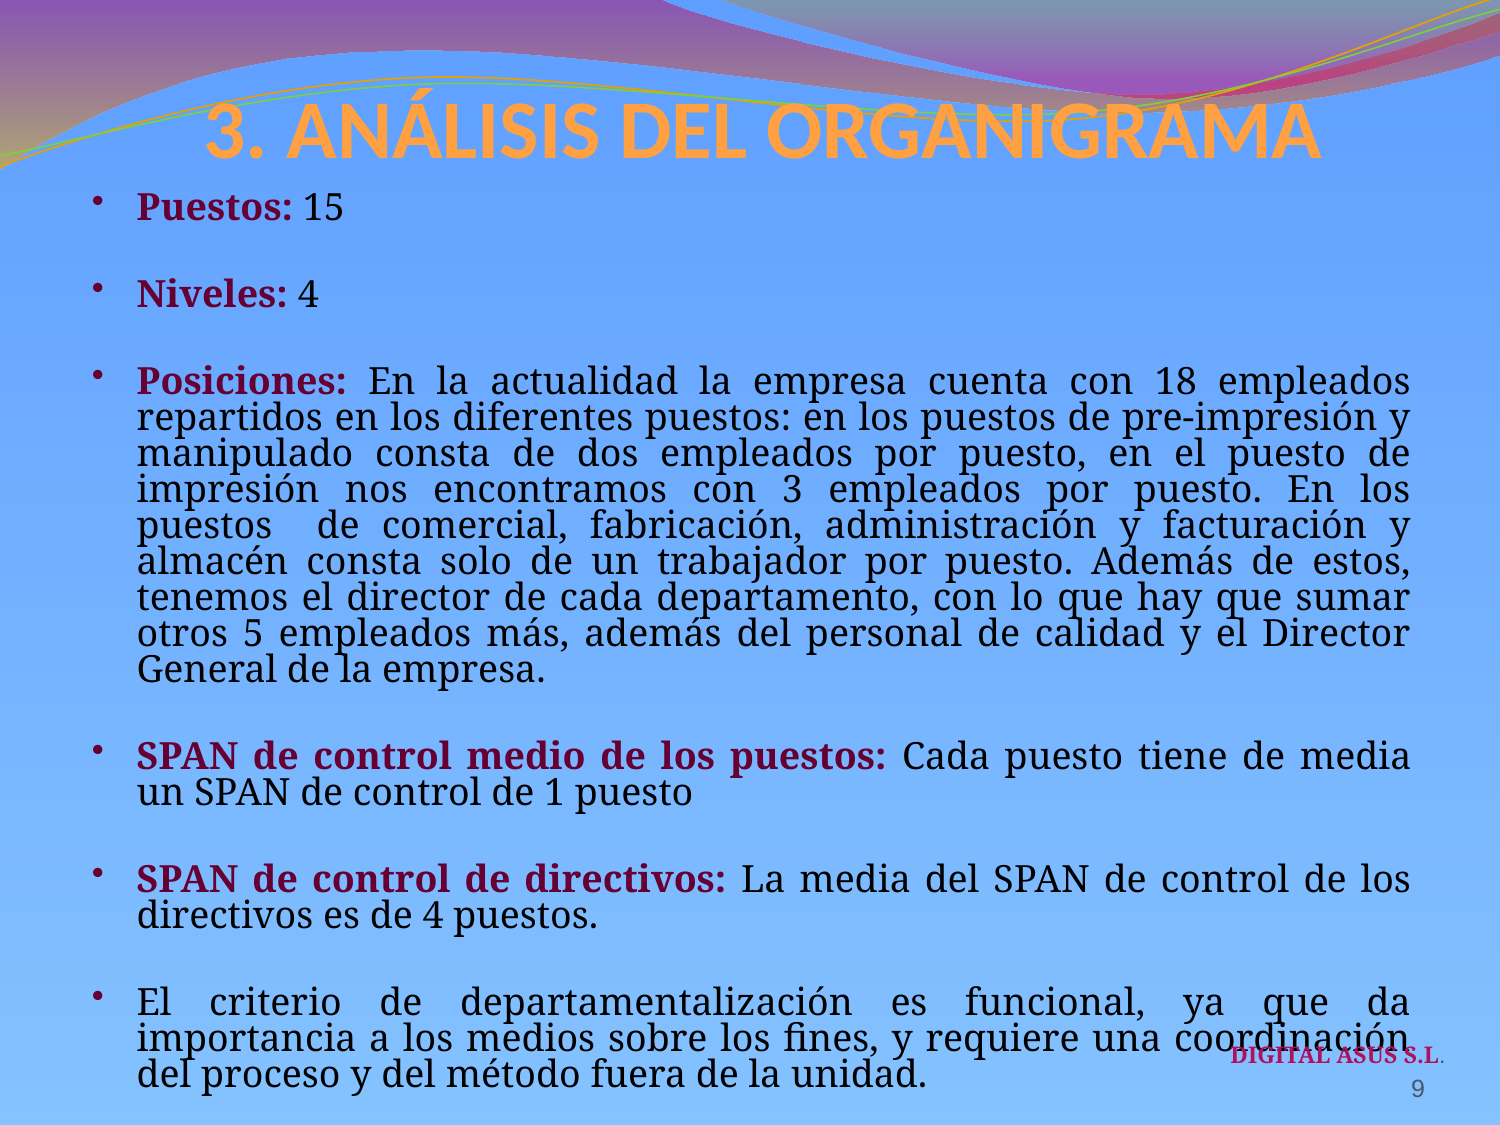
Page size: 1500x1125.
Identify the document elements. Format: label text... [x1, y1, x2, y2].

text_box Flexibilidad: [704, 13, 773, 18]
slide_number 9 [1299, 1042, 1425, 1103]
text_box DIGITAL ASUS S.L. [1230, 1019, 1453, 1068]
title 3. ANÁLISIS DEL ORGANIGRAMA [88, 66, 1439, 176]
list Puestos: 15 Niveles: 4 Posiciones: En la actualidad la empresa cuenta con 18 empleados repartidos en los diferentes puestos: en los puestos de pre-impresión y manipulado consta de dos empleados por puesto, en el puesto de impresión nos encontramos con 3 empleados por puesto. En los puestos de comercial, fabricación, administración y facturación y almacén consta solo de un trabajador por puesto. Además de estos, tenemos el director de cada departamento, con lo que hay que sumar otros 5 empleados más, además del personal de calidad y el Director General de la empresa. SPAN de control medio de los puestos: Cada puesto tiene de media un SPAN de control de 1 puesto SPAN de control de directivos: La media del SPAN de control de los directivos es de 4 puestos. El criterio de departamentalización es funcional, ya que da importancia a los medios sobre los fines, y requiere una coordinación del proceso y del método fuera de la unidad. [76, 184, 1428, 990]
